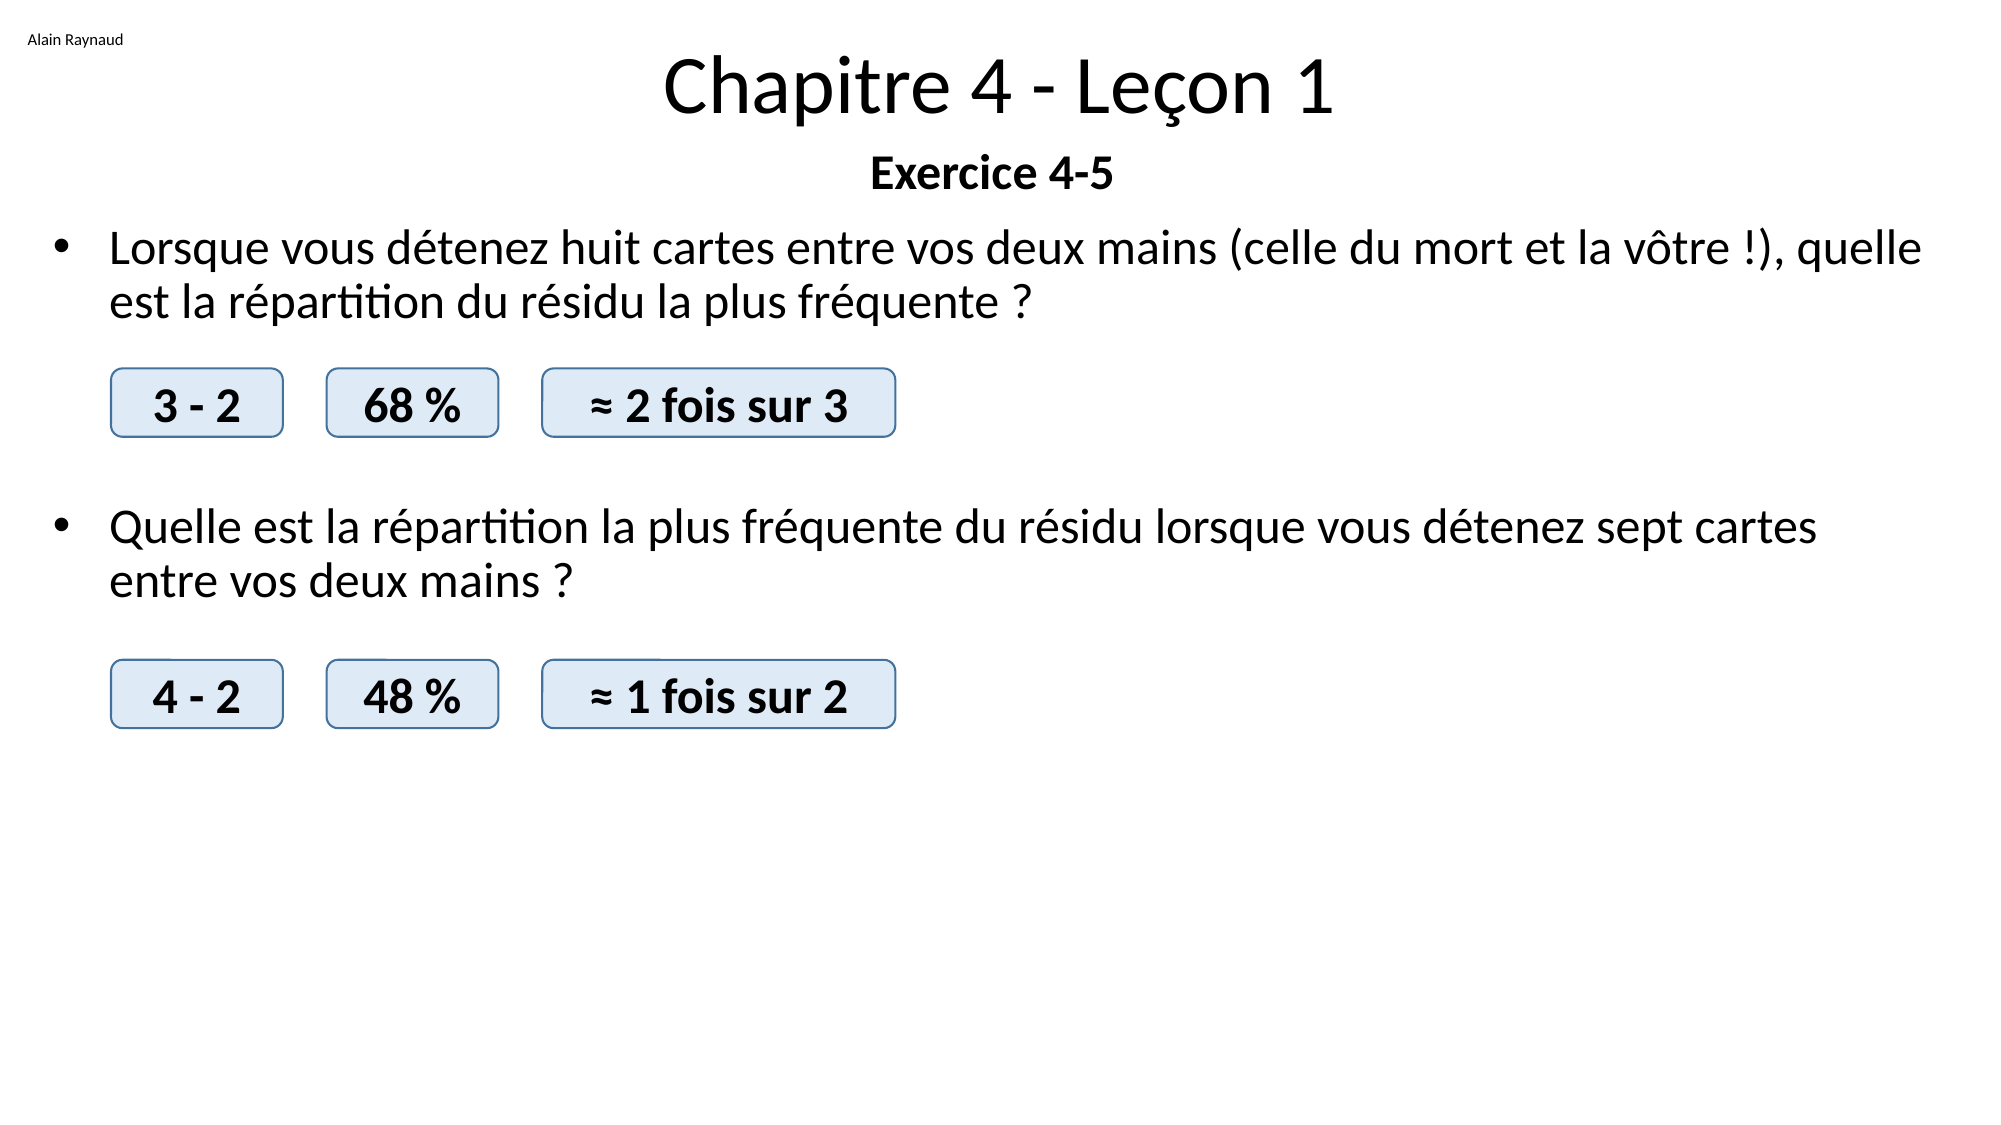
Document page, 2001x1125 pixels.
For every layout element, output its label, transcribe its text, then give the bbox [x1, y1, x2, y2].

subtitle Exercice 4-5 Lorsque vous détenez huit cartes entre vos deux mains (celle du mort et la vôtre !), quelle est la répartition du résidu la plus fréquente ? Quelle est la répartition la plus fréquente du résidu lorsque vous détenez sept cartes entre vos deux mains ? [37, 139, 1948, 1088]
text_box 4 - 2 [109, 658, 284, 730]
text_box 68 % [325, 367, 500, 438]
title Chapitre 4 - Leçon 1 [249, 38, 1750, 139]
text_box 3 - 2 [109, 367, 284, 438]
text_box ≈ 2 fois sur 3 [541, 367, 897, 438]
text_box ≈ 1 fois sur 2 [541, 658, 897, 730]
text_box Alain Raynaud [12, 21, 147, 57]
text_box 48 % [325, 658, 500, 730]
